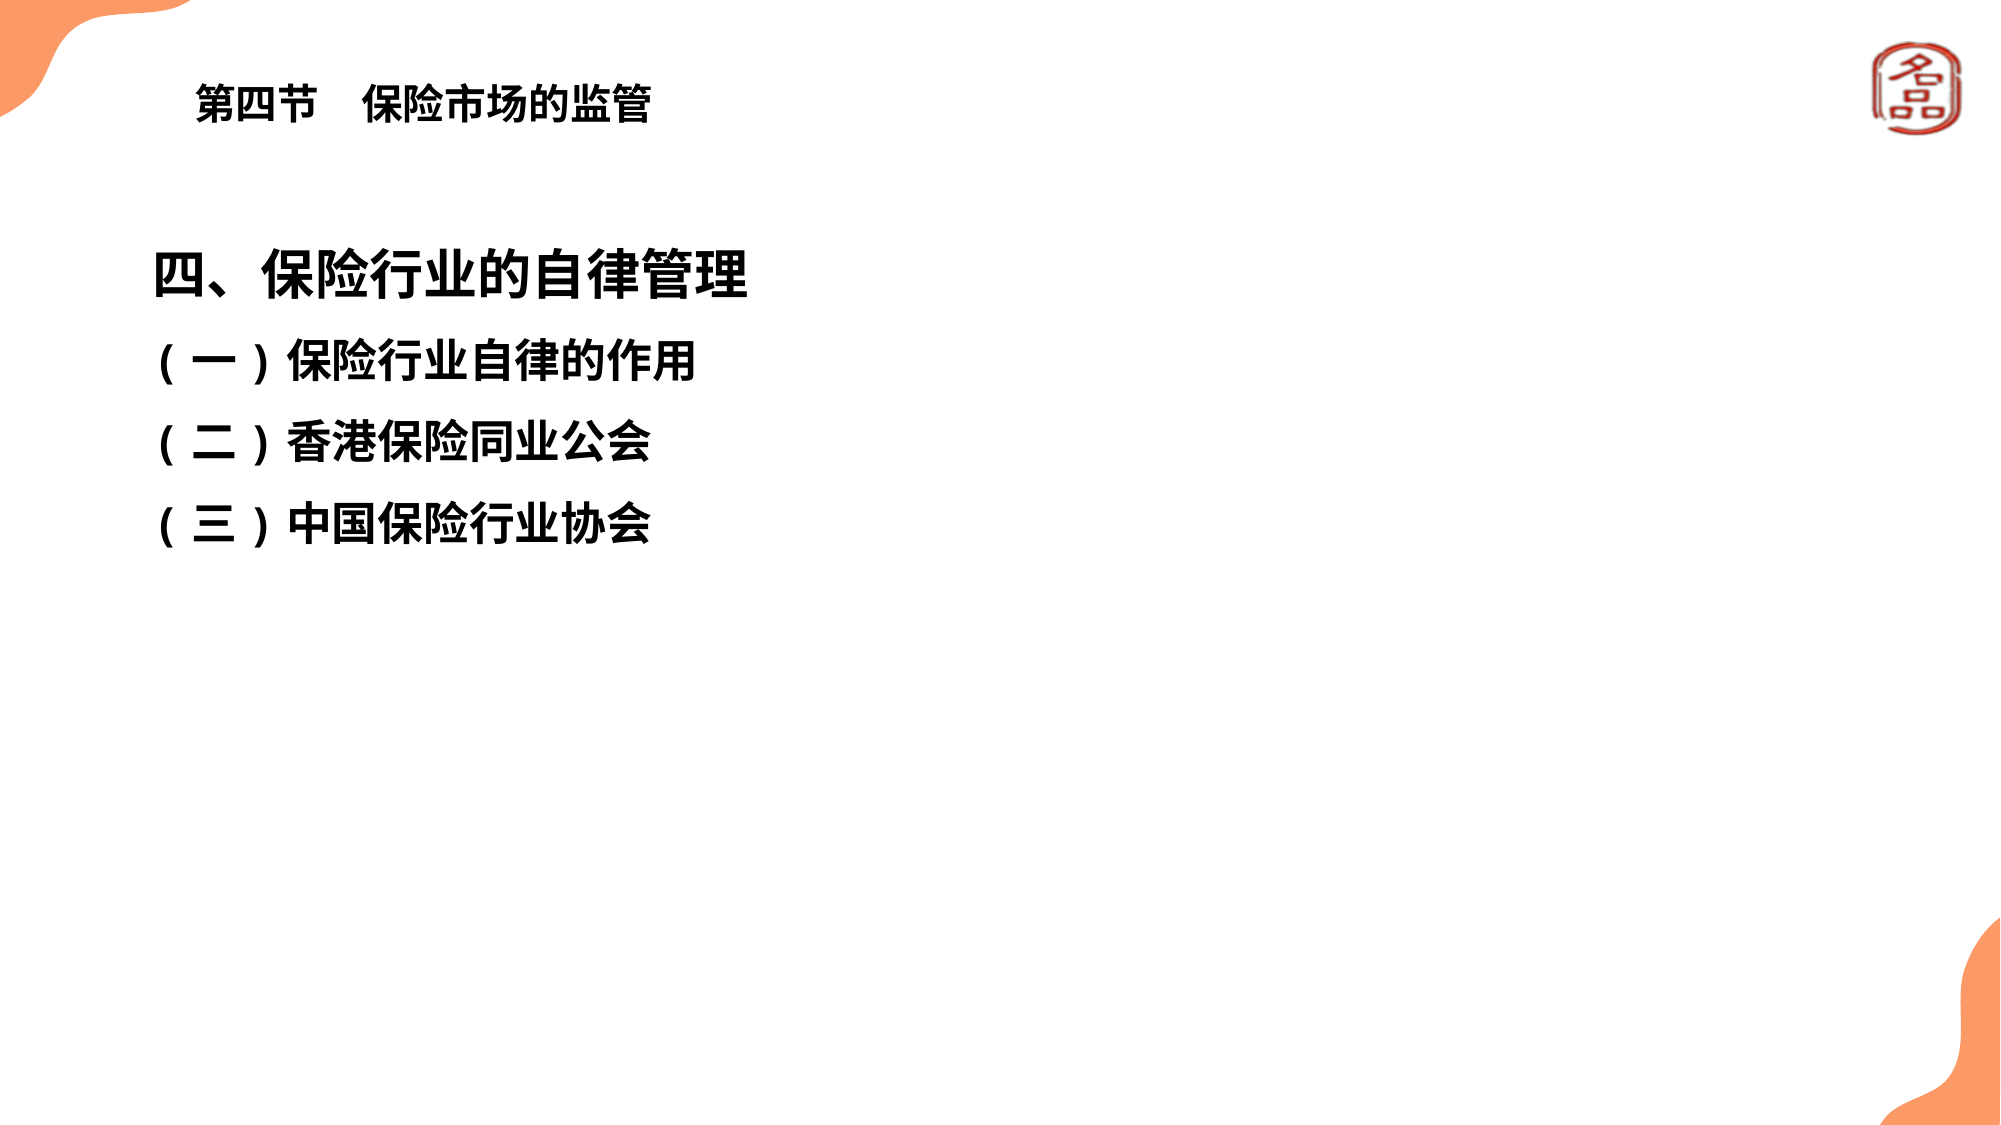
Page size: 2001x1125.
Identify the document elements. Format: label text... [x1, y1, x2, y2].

title 第四节 保险市场的监管 [137, 60, 1863, 152]
list 四、保险行业的自律管理 (一)保险行业自律的作用 (二)香港保险同业公会 (三)中国保险行业协会 [137, 217, 1863, 1031]
picture [1861, 10, 1990, 147]
